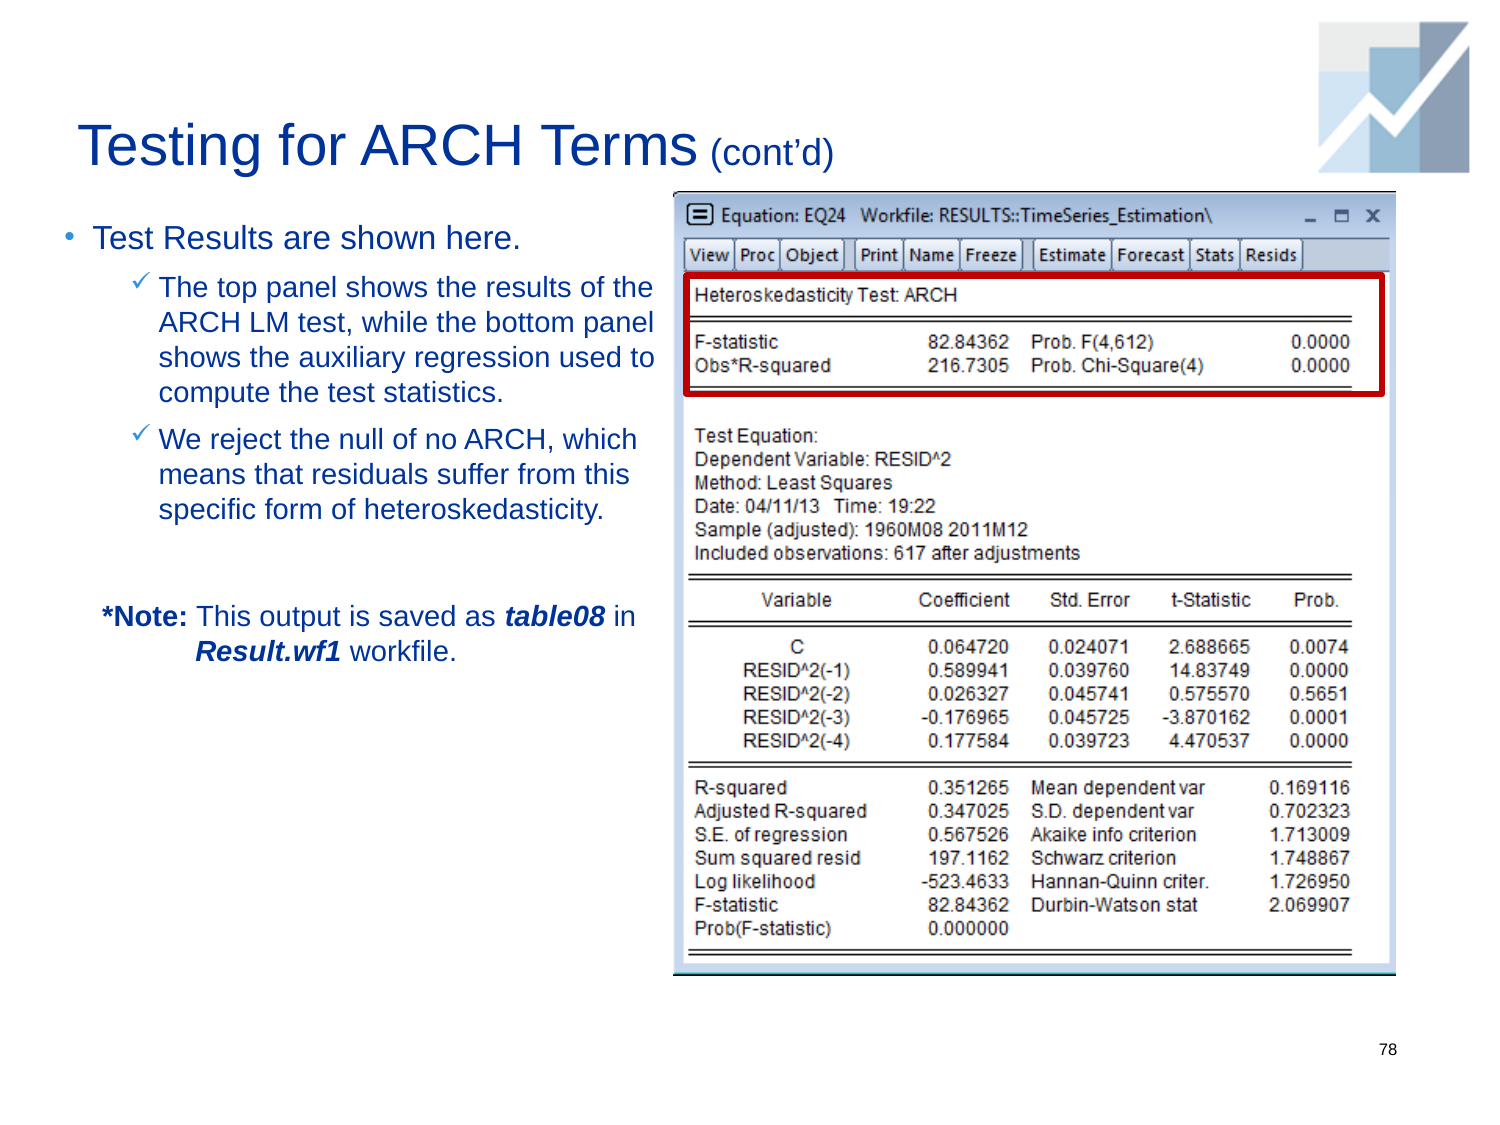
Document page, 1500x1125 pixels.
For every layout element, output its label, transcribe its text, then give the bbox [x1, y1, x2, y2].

picture [673, 190, 1396, 976]
title Testing for ARCH Terms (cont’d) [62, 0, 1297, 185]
text_box *Note: This output is saved as table08 in Result.wf1 workfile. [87, 589, 667, 673]
text_box Test Results are shown here. The top panel shows the results of the ARCH LM test, while the bottom panel shows the auxiliary regression used to compute the test statistics. We reject the null of no ARCH, which means that residuals suffer from this specific form of heteroskedasticity. [49, 208, 667, 543]
picture [1300, 11, 1479, 181]
slide_number 78 [1262, 1015, 1413, 1067]
